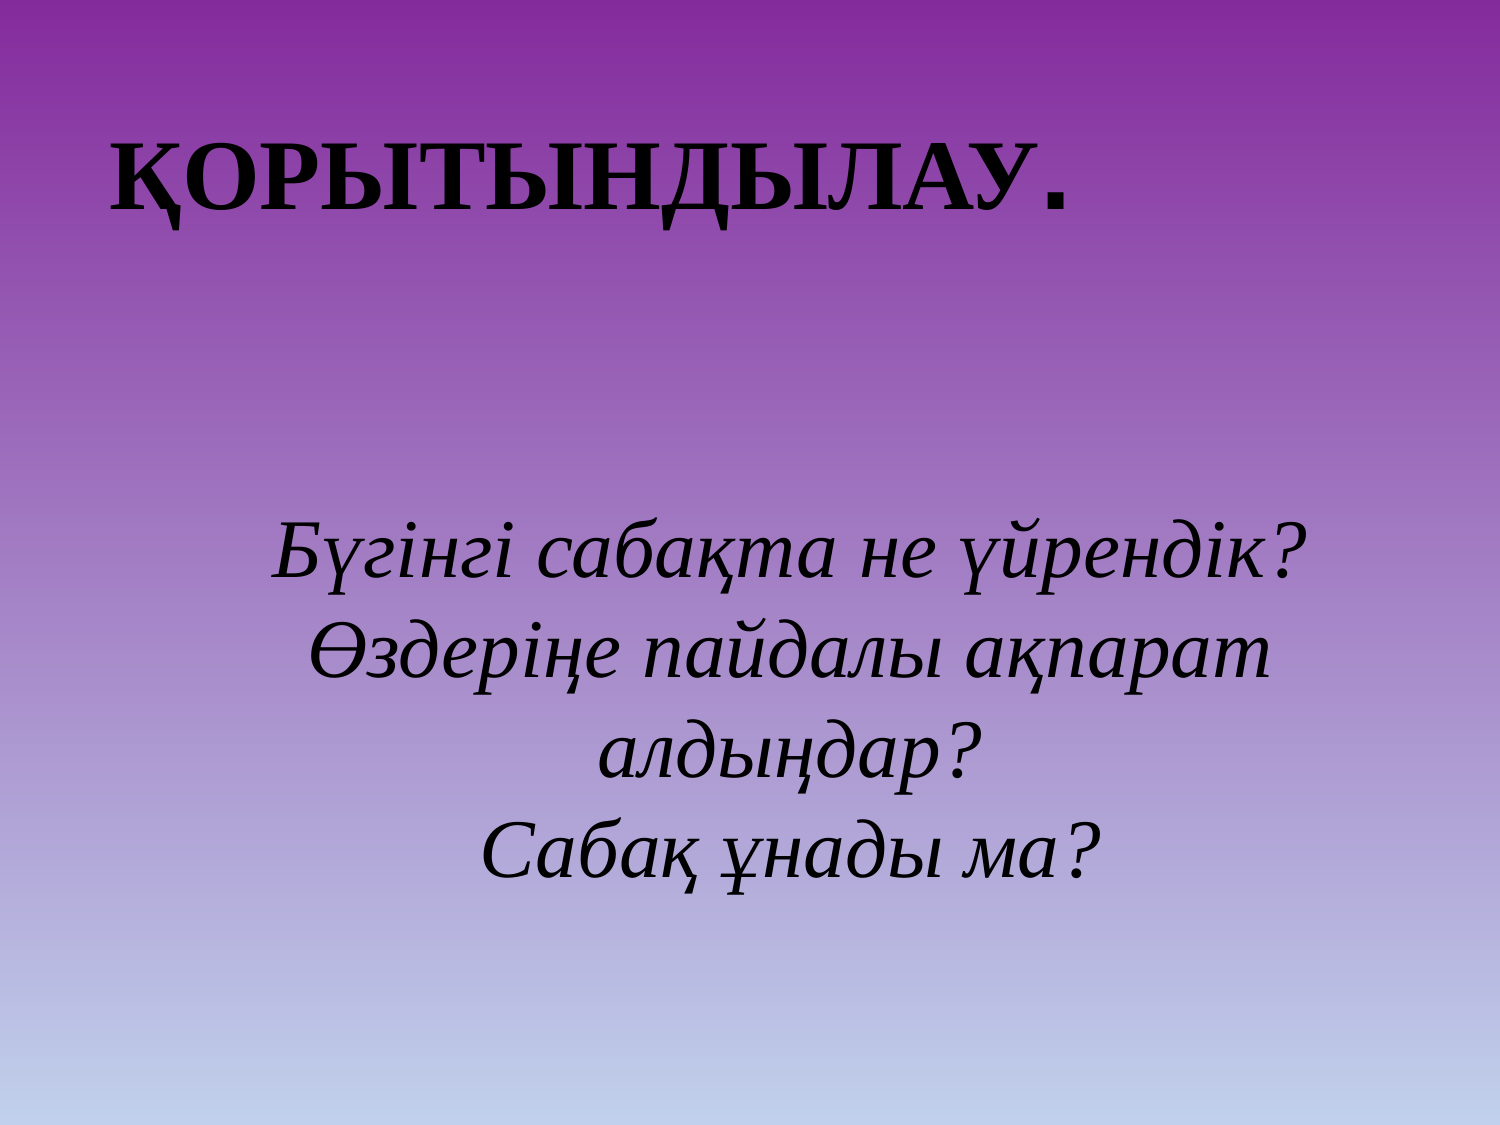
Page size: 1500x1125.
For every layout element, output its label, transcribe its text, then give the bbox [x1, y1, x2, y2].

text_box Бүгінгі сабақта не үйрендік? Өздеріңе пайдалы ақпарат алдыңдар? Сабақ ұнады ма? [257, 486, 1323, 902]
text_box Қорытындылау. [94, 89, 1087, 240]
